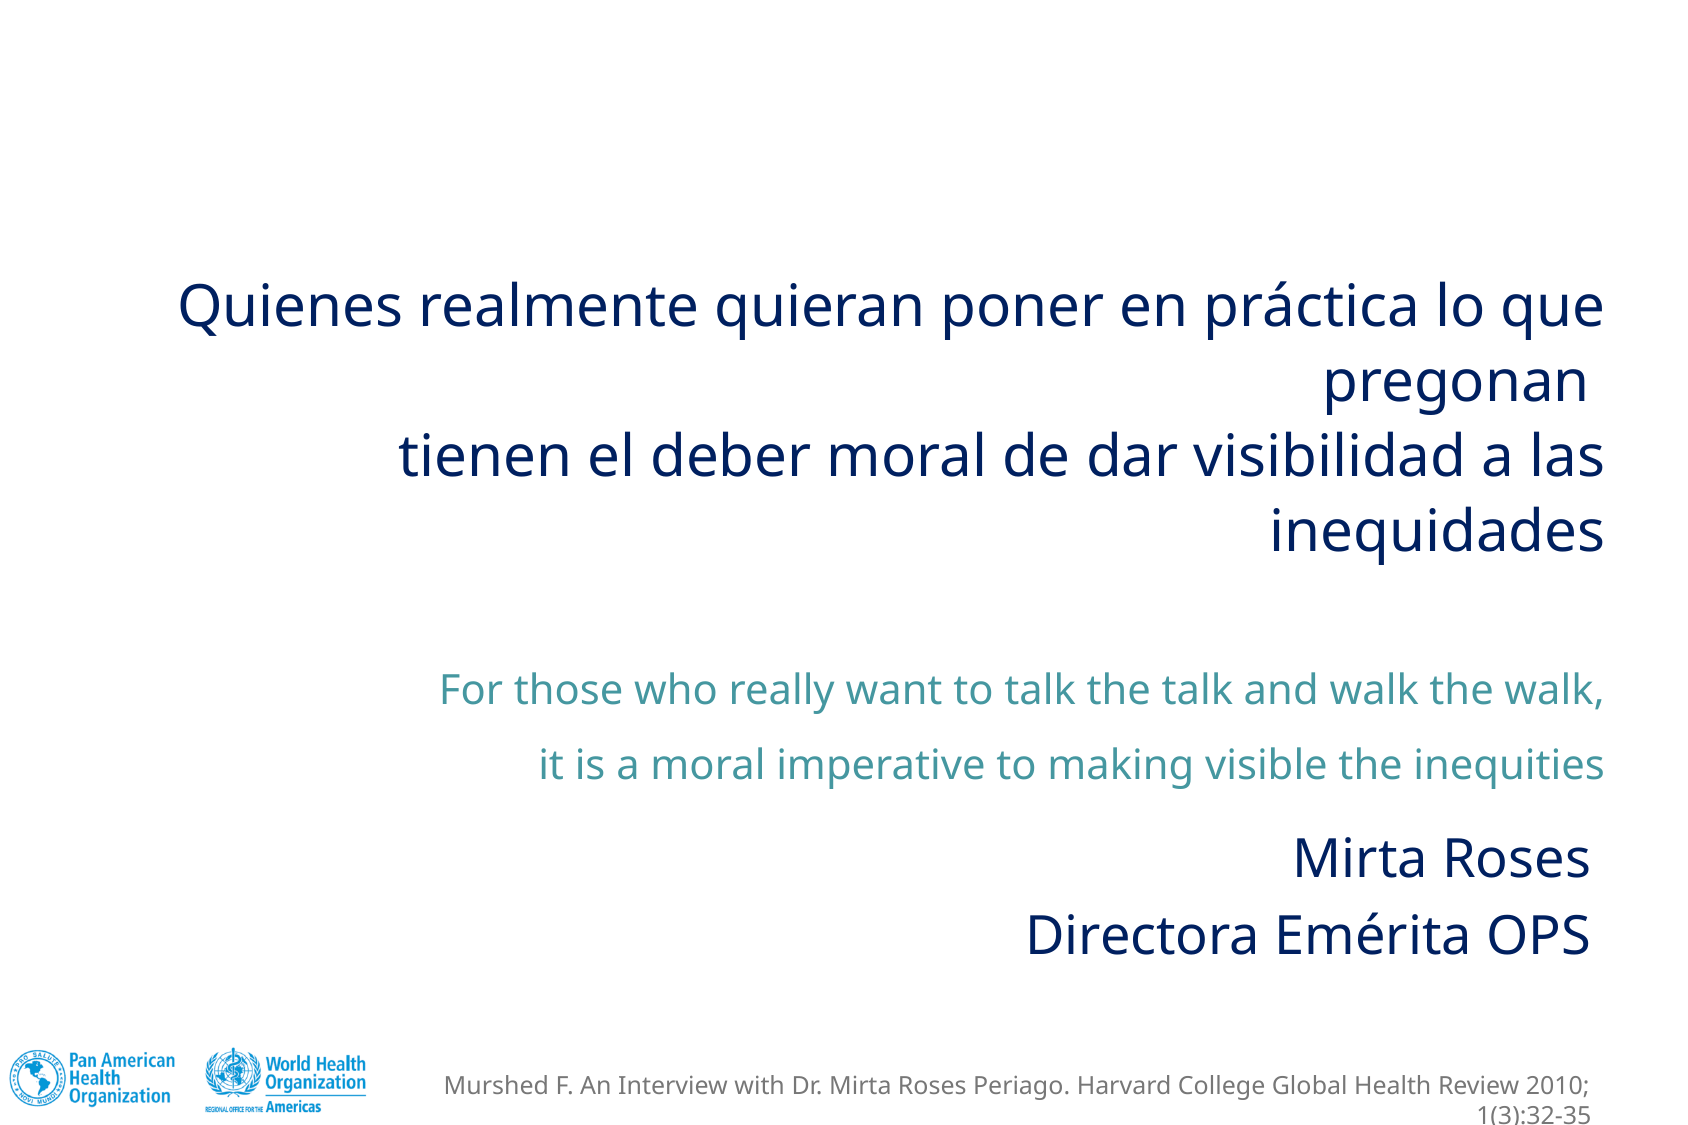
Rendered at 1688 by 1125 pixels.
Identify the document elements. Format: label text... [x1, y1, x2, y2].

text_box Quienes realmente quieran poner en práctica lo que pregonan tienen el deber moral de dar visibilidad a las inequidades For those who really want to talk the talk and walk the walk, it is a moral imperative to making visible the inequities [45, 255, 1620, 796]
picture [1, 1037, 375, 1125]
text_box Murshed F. An Interview with Dr. Mirta Roses Periago. Harvard College Global Health Review 2010; 1(3):32-35 [428, 1062, 1607, 1125]
text_box Mirta Roses Directora Emérita OPS [936, 815, 1607, 974]
